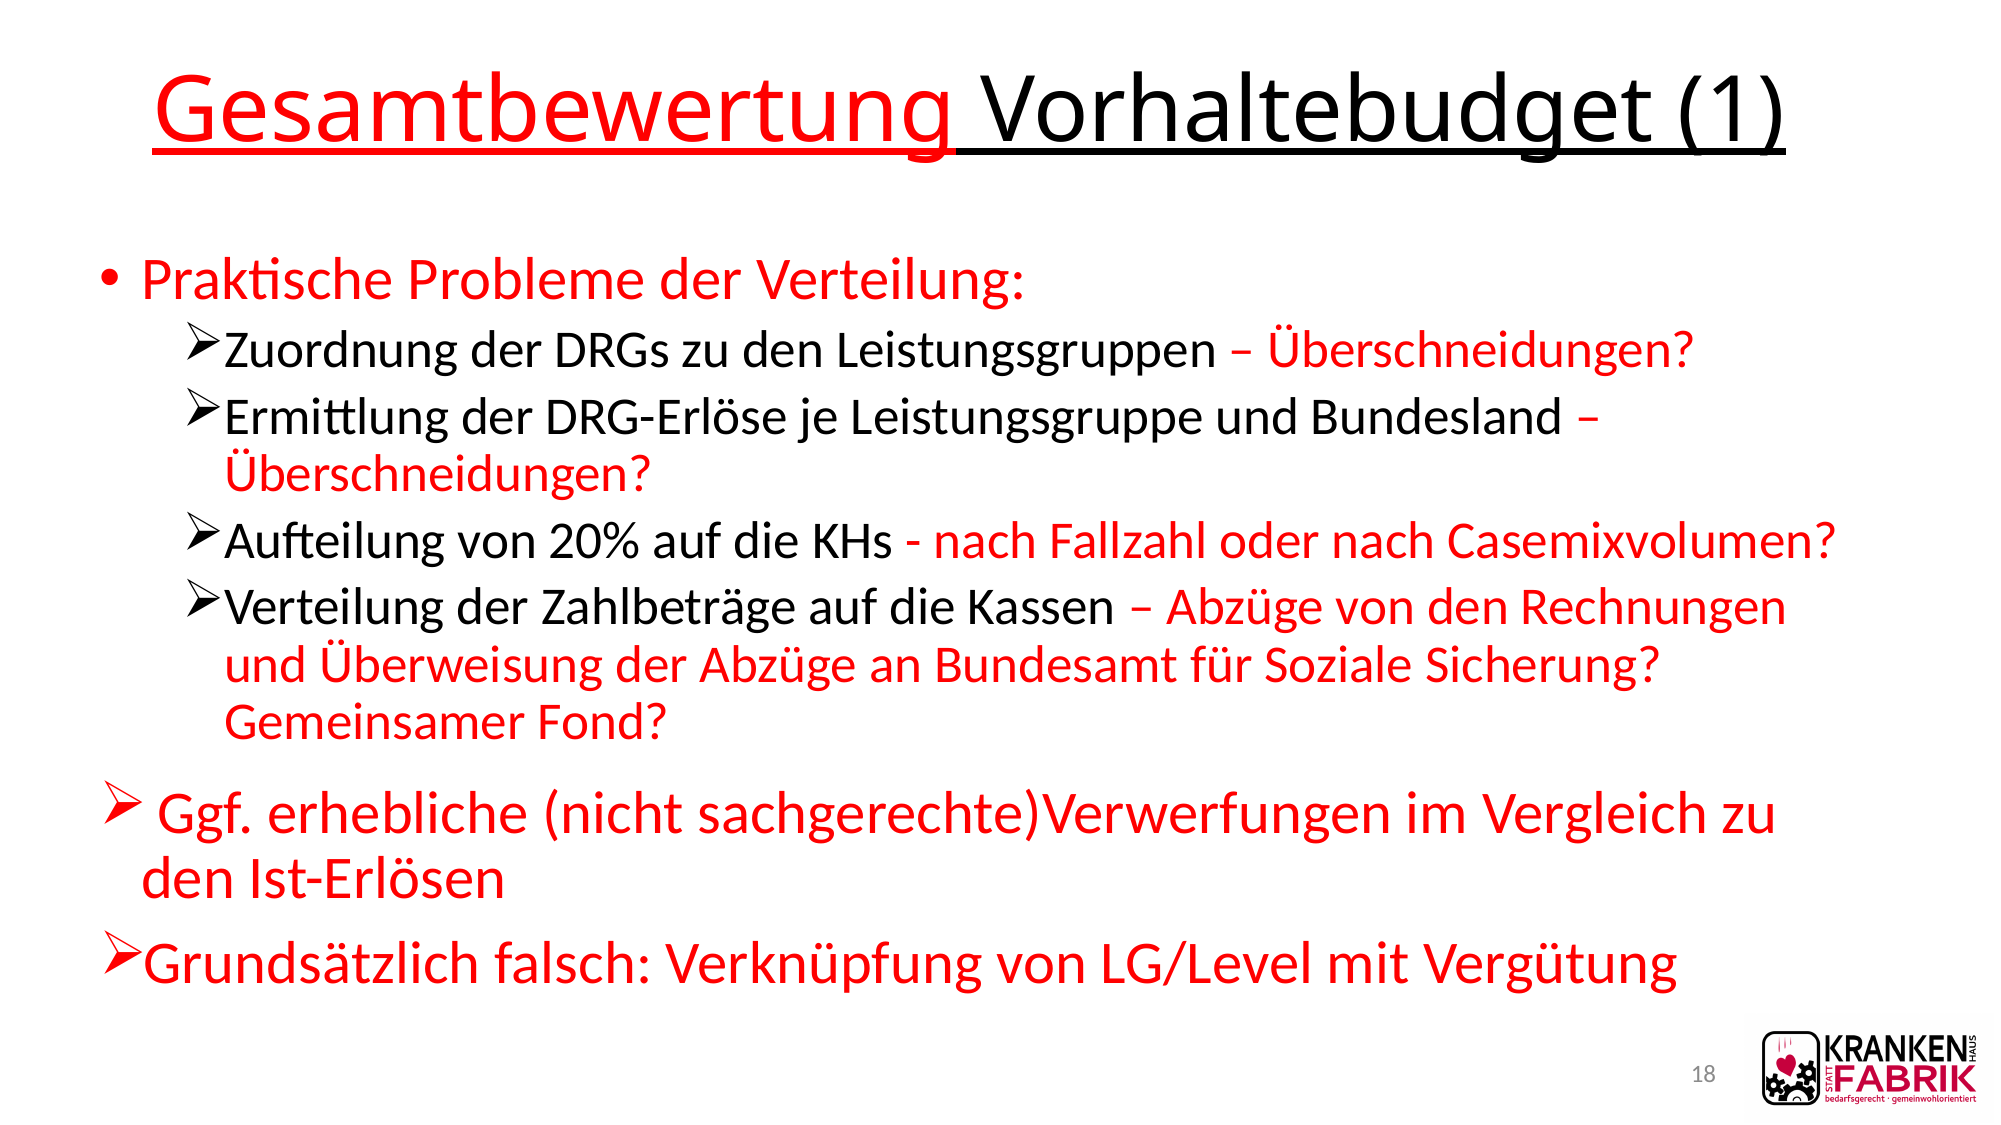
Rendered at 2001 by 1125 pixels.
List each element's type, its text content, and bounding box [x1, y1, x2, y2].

slide_number 18 [1281, 1042, 1731, 1103]
list Praktische Probleme der Verteilung: Zuordnung der DRGs zu den Leistungsgruppen – Überschneidungen? Ermittlung der DRG-Erlöse je Leistungsgruppe und Bundesland – Überschneidungen? Aufteilung von 20% auf die KHs - nach Fallzahl oder nach Casemixvolumen? Verteilung der Zahlbeträge auf die Kassen – Abzüge von den Rechnungen und Überweisung der Abzüge an Bundesamt für Soziale Sicherung? Gemeinsamer Fond? Ggf. erhebliche (nicht sachgerechte)Verwerfungen im Vergleich zu den Ist-Erlösen Grundsätzlich falsch: Verknüpfung von LG/Level mit Vergütung [84, 239, 1863, 1064]
title Gesamtbewertung Vorhaltebudget (1) [137, 3, 1863, 221]
picture [1744, 1013, 1994, 1123]
